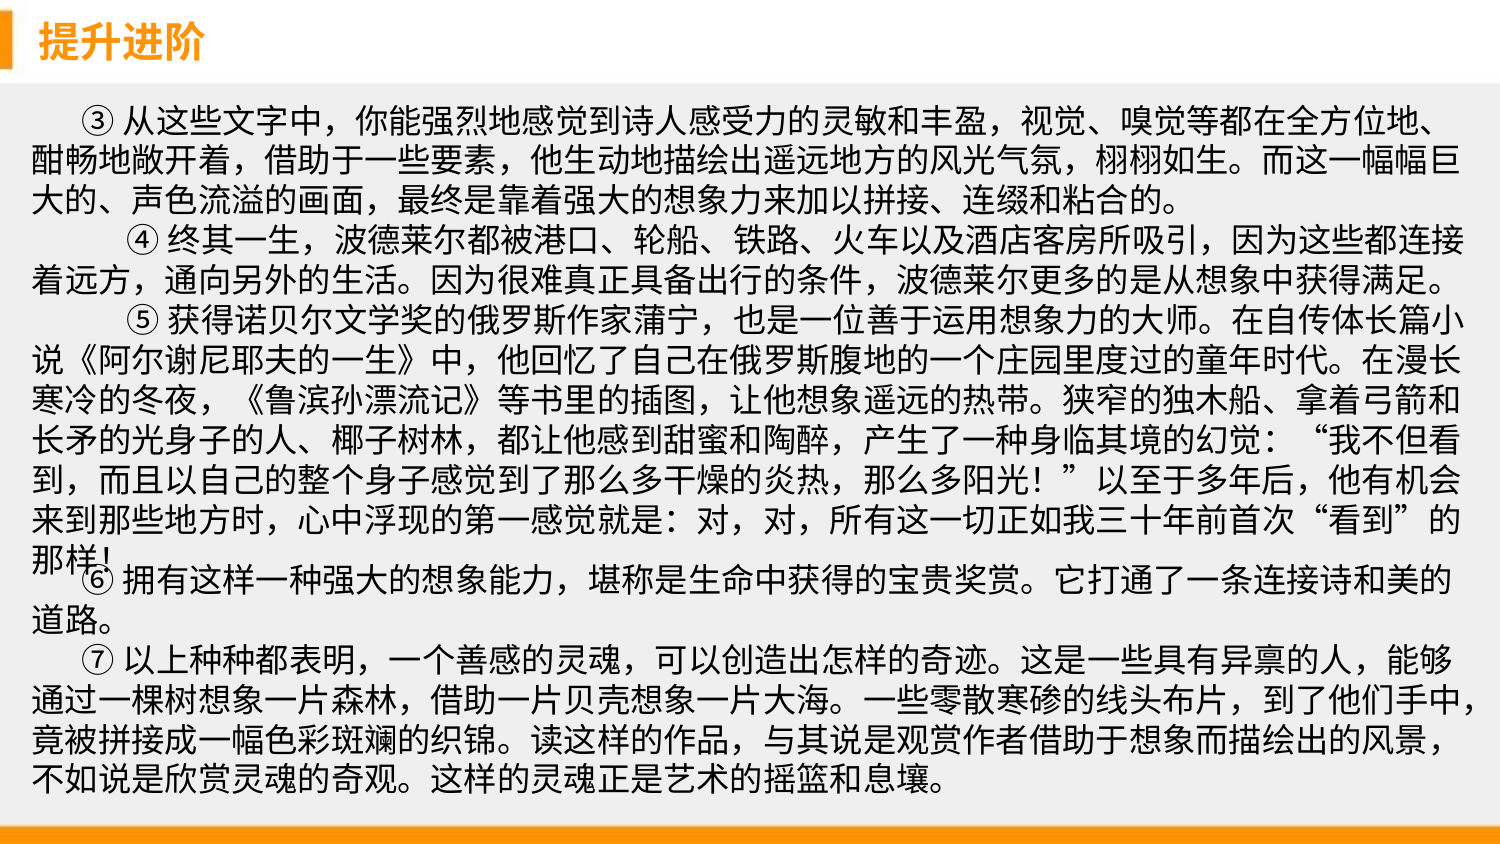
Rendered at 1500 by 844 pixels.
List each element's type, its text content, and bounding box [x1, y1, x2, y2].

text_box ③从这些文字中，你能强烈地感觉到诗人感受力的灵敏和丰盈，视觉、嗅觉等都在全方位地、酣畅地敞开着，借助于一些要素，他生动地描绘出遥远地方的风光气氛，栩栩如生。而这一幅幅巨大的、声色流溢的画面，最终是靠着强大的想象力来加以拼接、连缀和粘合的。 ④终其一生，波德莱尔都被港口、轮船、铁路、火车以及酒店客房所吸引，因为这些都连接着远方，通向另外的生活。因为很难真正具备出行的条件，波德莱尔更多的是从想象中获得满足。 ⑤获得诺贝尔文学奖的俄罗斯作家蒲宁，也是一位善于运用想象力的大师。在自传体长篇小说《阿尔谢尼耶夫的一生》中，他回忆了自己在俄罗斯腹地的一个庄园里度过的童年时代。在漫长寒冷的冬夜，《鲁滨孙漂流记》等书里的插图，让他想象遥远的热带。狭窄的独木船、拿着弓箭和长矛的光身子的人、椰子树林，都让他感到甜蜜和陶醉，产生了一种身临其境的幻觉：“我不但看到，而且以自己的整个身子感觉到了那么多干燥的炎热，那么多阳光！”以至于多年后，他有机会来到那些地方时，心中浮现的第一感觉就是：对，对，所有这一切正如我三十年前首次“看到”的那样！ [17, 92, 1483, 551]
picture [0, 0, 1500, 844]
text_box 提升进阶 [23, 1, 804, 81]
text_box ⑥拥有这样一种强大的想象能力，堪称是生命中获得的宝贵奖赏。它打通了一条连接诗和美的道路。 ⑦以上种种都表明，一个善感的灵魂，可以创造出怎样的奇迹。这是一些具有异禀的人，能够通过一棵树想象一片森林，借助一片贝壳想象一片大海。一些零散寒碜的线头布片，到了他们手中，竟被拼接成一幅色彩斑斓的织锦。读这样的作品，与其说是观赏作者借助于想象而描绘出的风景，不如说是欣赏灵魂的奇观。这样的灵魂正是艺术的摇篮和息壤。 [17, 551, 1483, 806]
